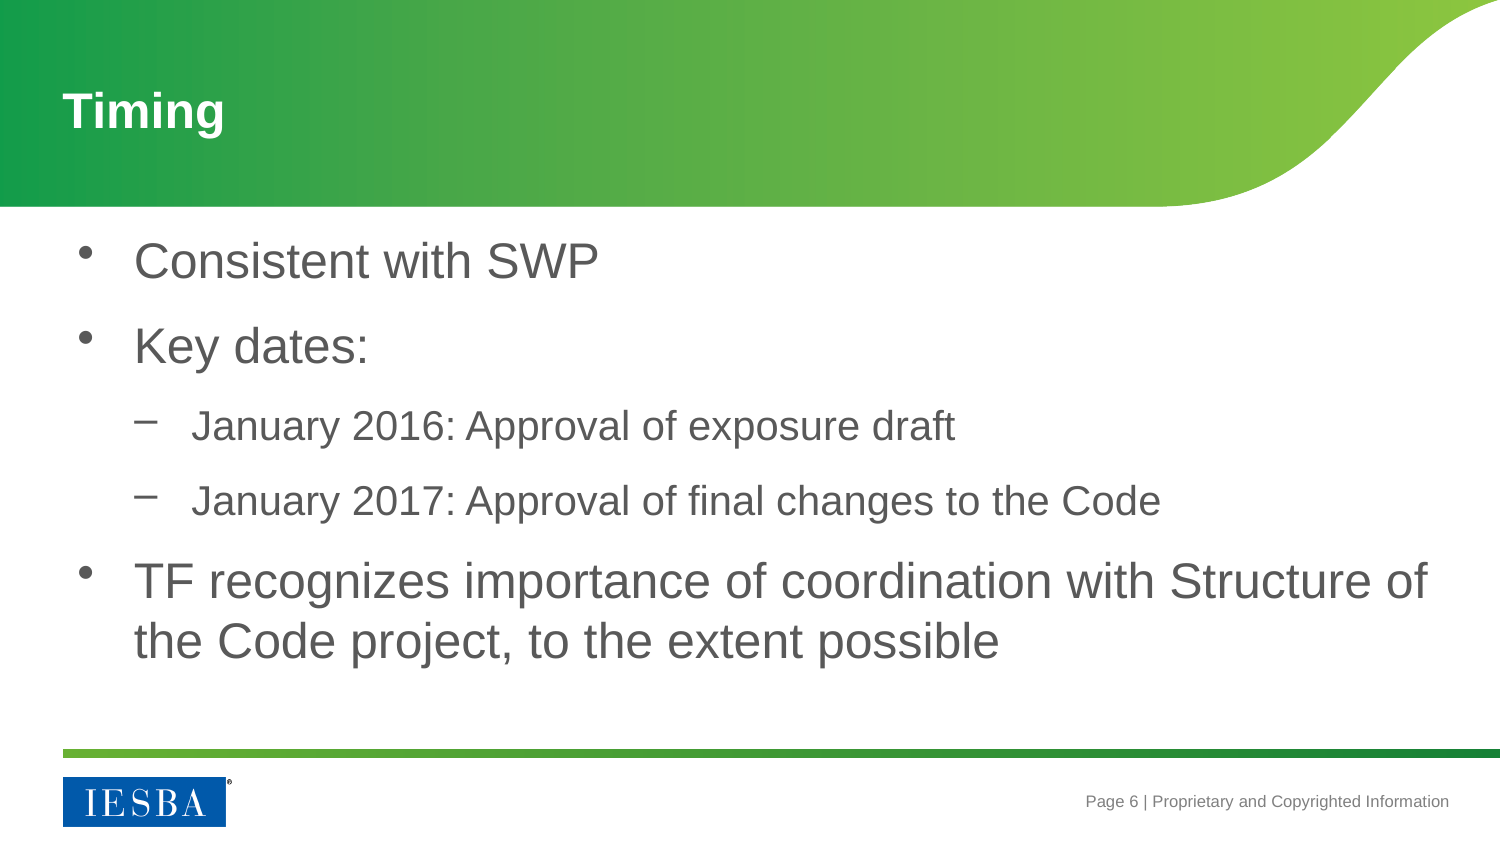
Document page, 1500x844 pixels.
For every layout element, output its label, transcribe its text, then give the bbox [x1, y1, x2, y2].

picture [63, 777, 232, 827]
list Consistent with SWP Key dates: January 2016: Approval of exposure draft January 2017: Approval of final changes to the Code TF recognizes importance of coordination with Structure of the Code project, to the extent possible [62, 220, 1450, 724]
title Timing [62, 75, 1300, 142]
picture [0, 0, 1500, 207]
